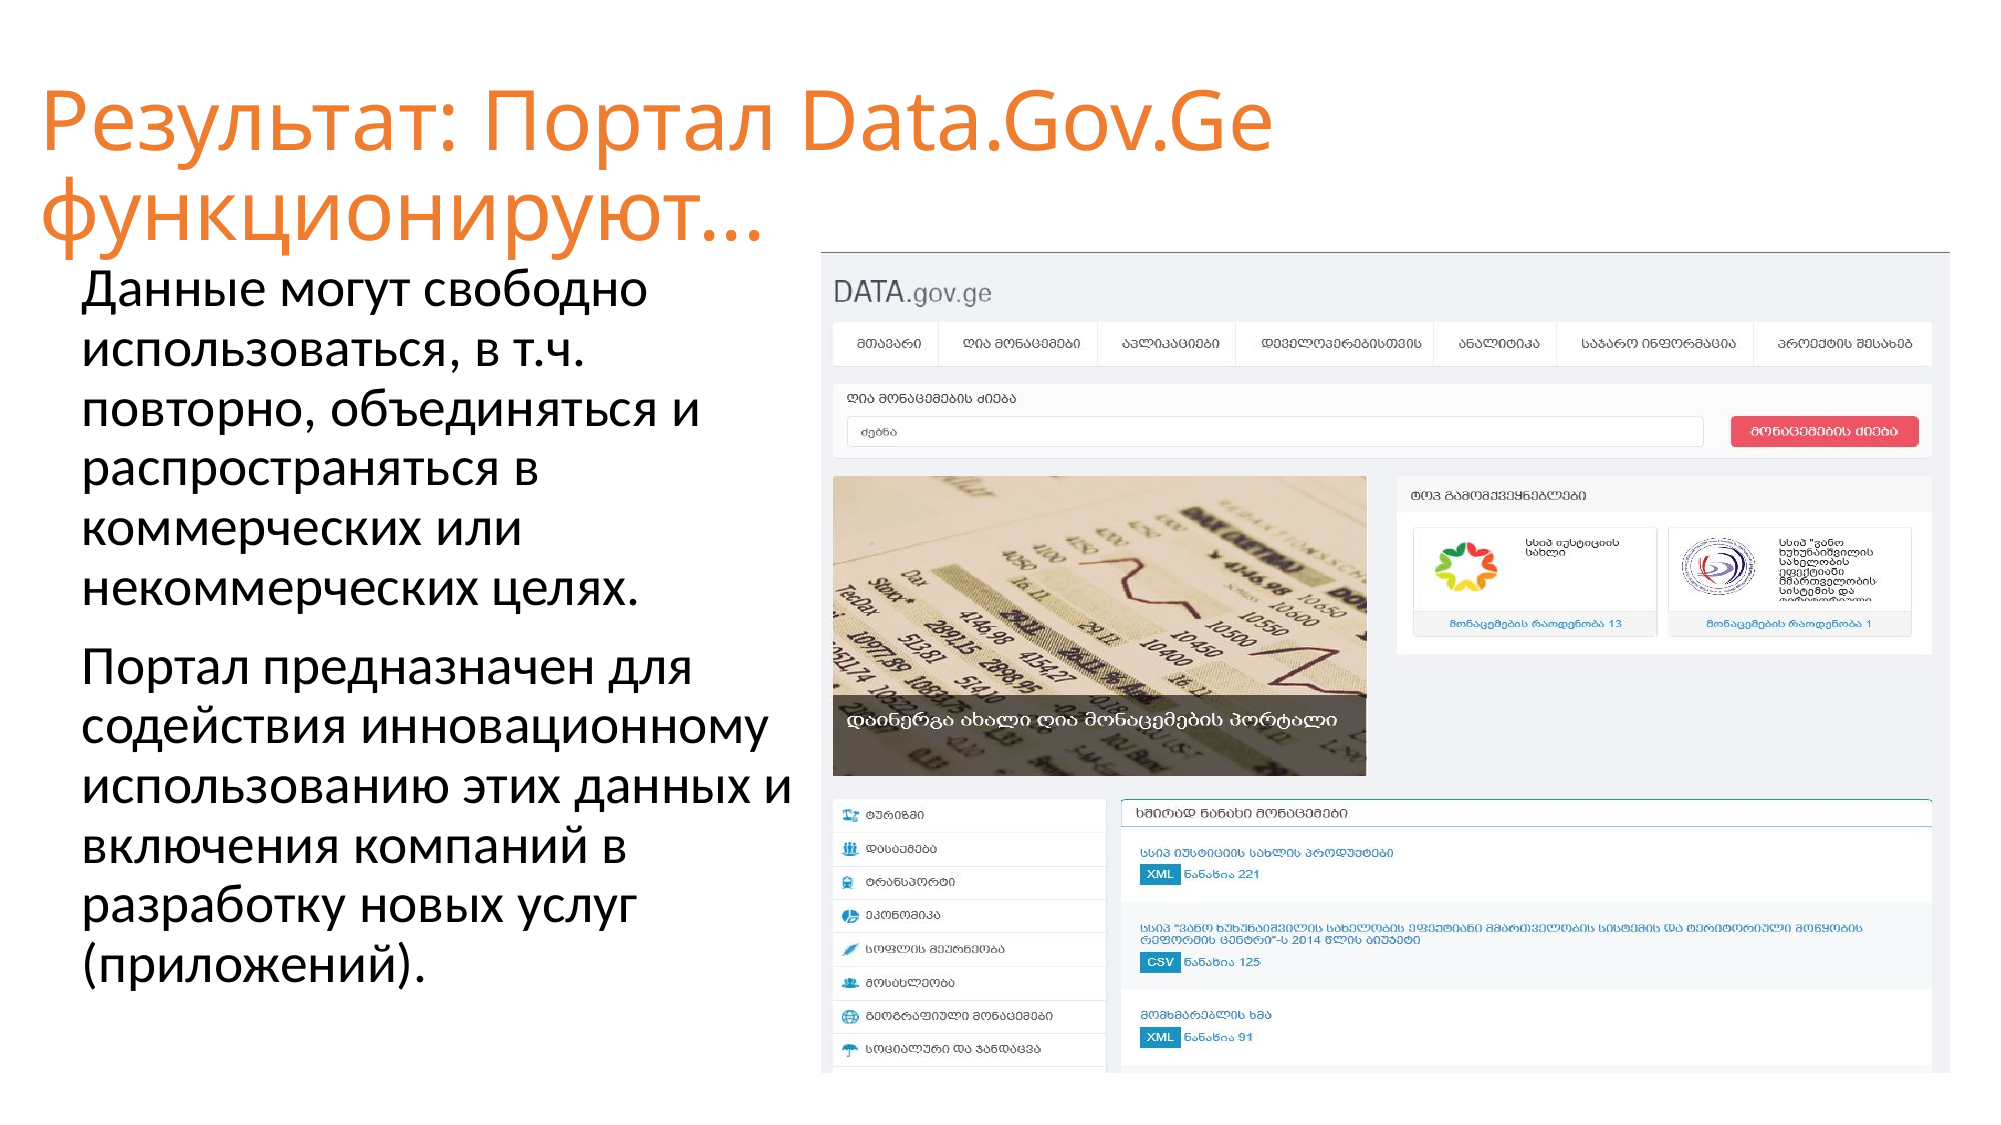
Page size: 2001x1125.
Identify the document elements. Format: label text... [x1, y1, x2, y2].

title Результат: Портал Data.Gov.Ge функционируют... [24, 59, 2000, 278]
picture [821, 251, 1950, 1074]
list Данные могут свободно использоваться, в т.ч. повторно, объединяться и распространяться в коммерческих или некоммерческих целях. Портал предназначен для содействия инновационному использованию этих данных и включения компаний в разработку новых услуг (приложений). [66, 251, 821, 1014]
